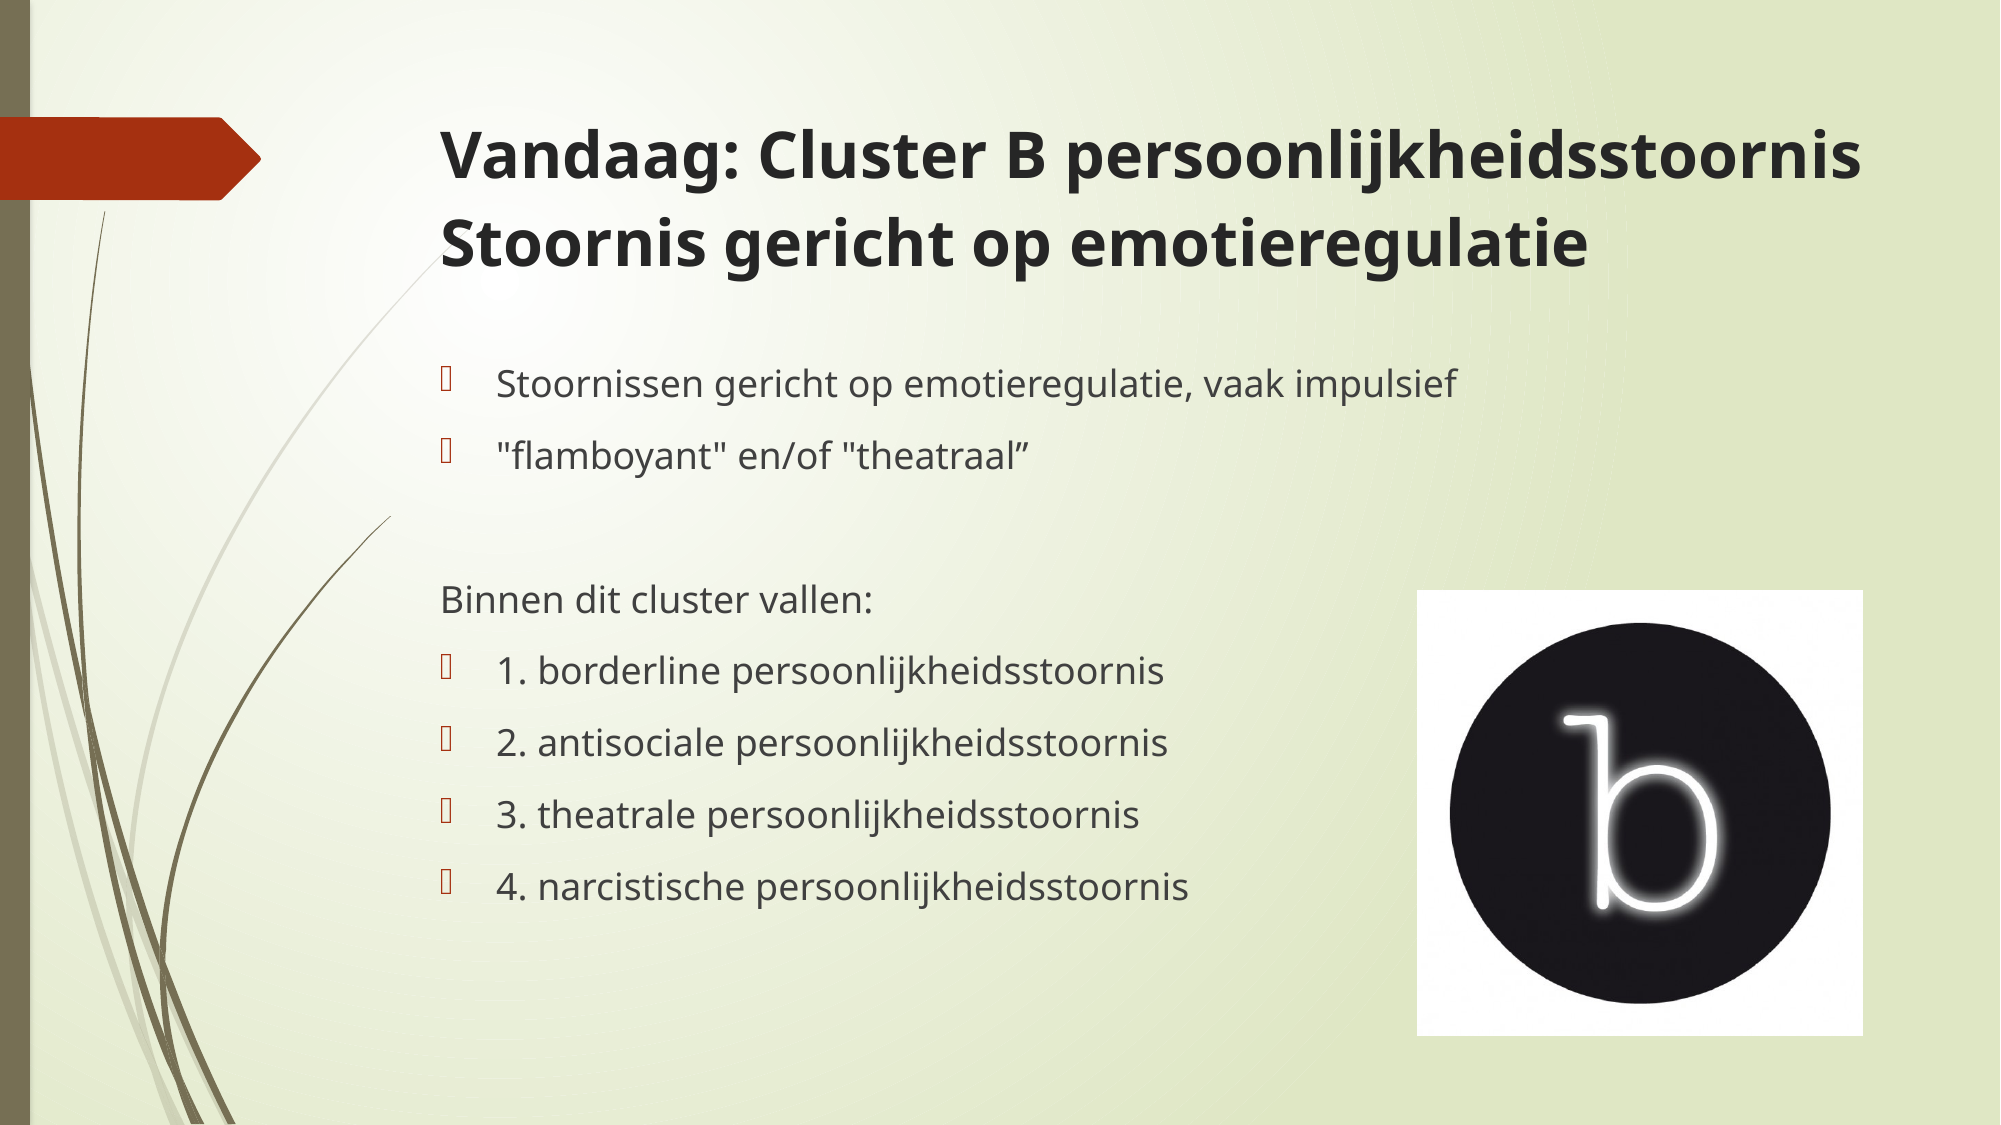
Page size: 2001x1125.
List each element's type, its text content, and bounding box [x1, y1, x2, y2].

list Stoornissen gericht op emotieregulatie, vaak impulsief "flamboyant" en/of "theatraal’’ Binnen dit cluster vallen: 1. borderline persoonlijkheidsstoornis 2. antisociale persoonlijkheidsstoornis 3. theatrale persoonlijkheidsstoornis 4. narcistische persoonlijkheidsstoornis [424, 350, 1888, 970]
picture [1416, 589, 1863, 1036]
title Vandaag: Cluster B persoonlijkheidsstoornis Stoornis gericht op emotieregulatie [425, 102, 1888, 313]
